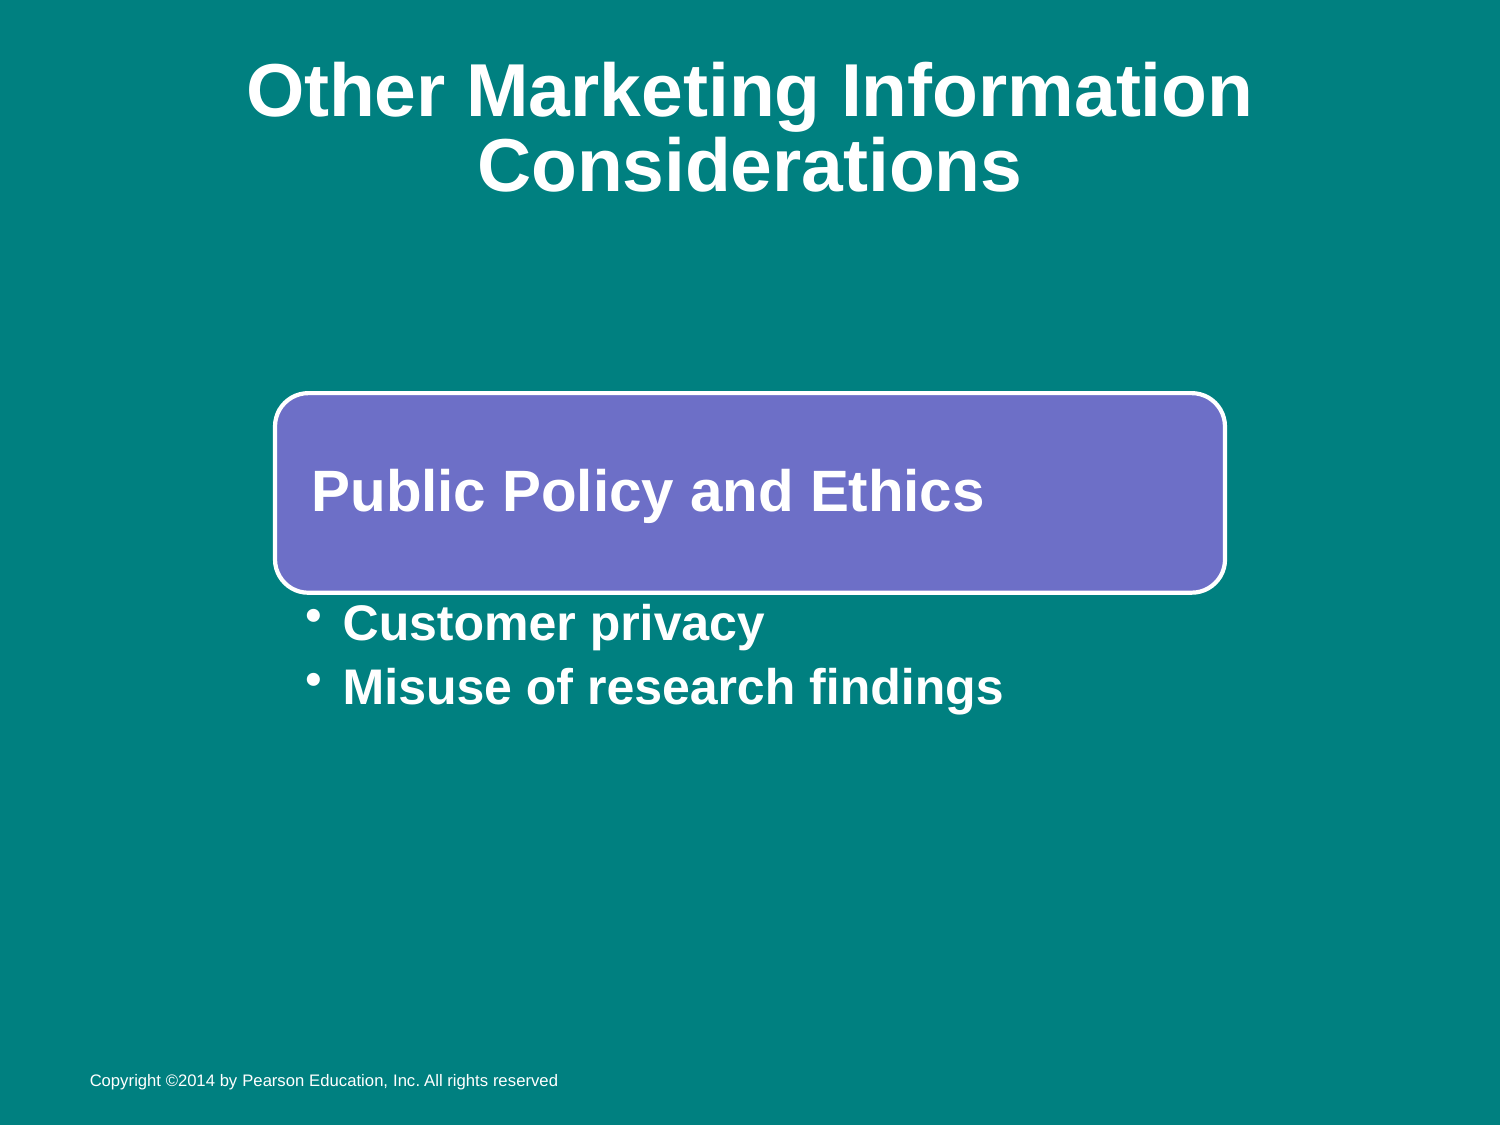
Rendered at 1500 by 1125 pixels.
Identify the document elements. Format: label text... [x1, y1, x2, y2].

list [274, 287, 1226, 876]
text_box Copyright ©2014 by Pearson Education, Inc. All rights reserved [74, 1062, 825, 1098]
title Other Marketing Information Considerations [112, 37, 1388, 226]
